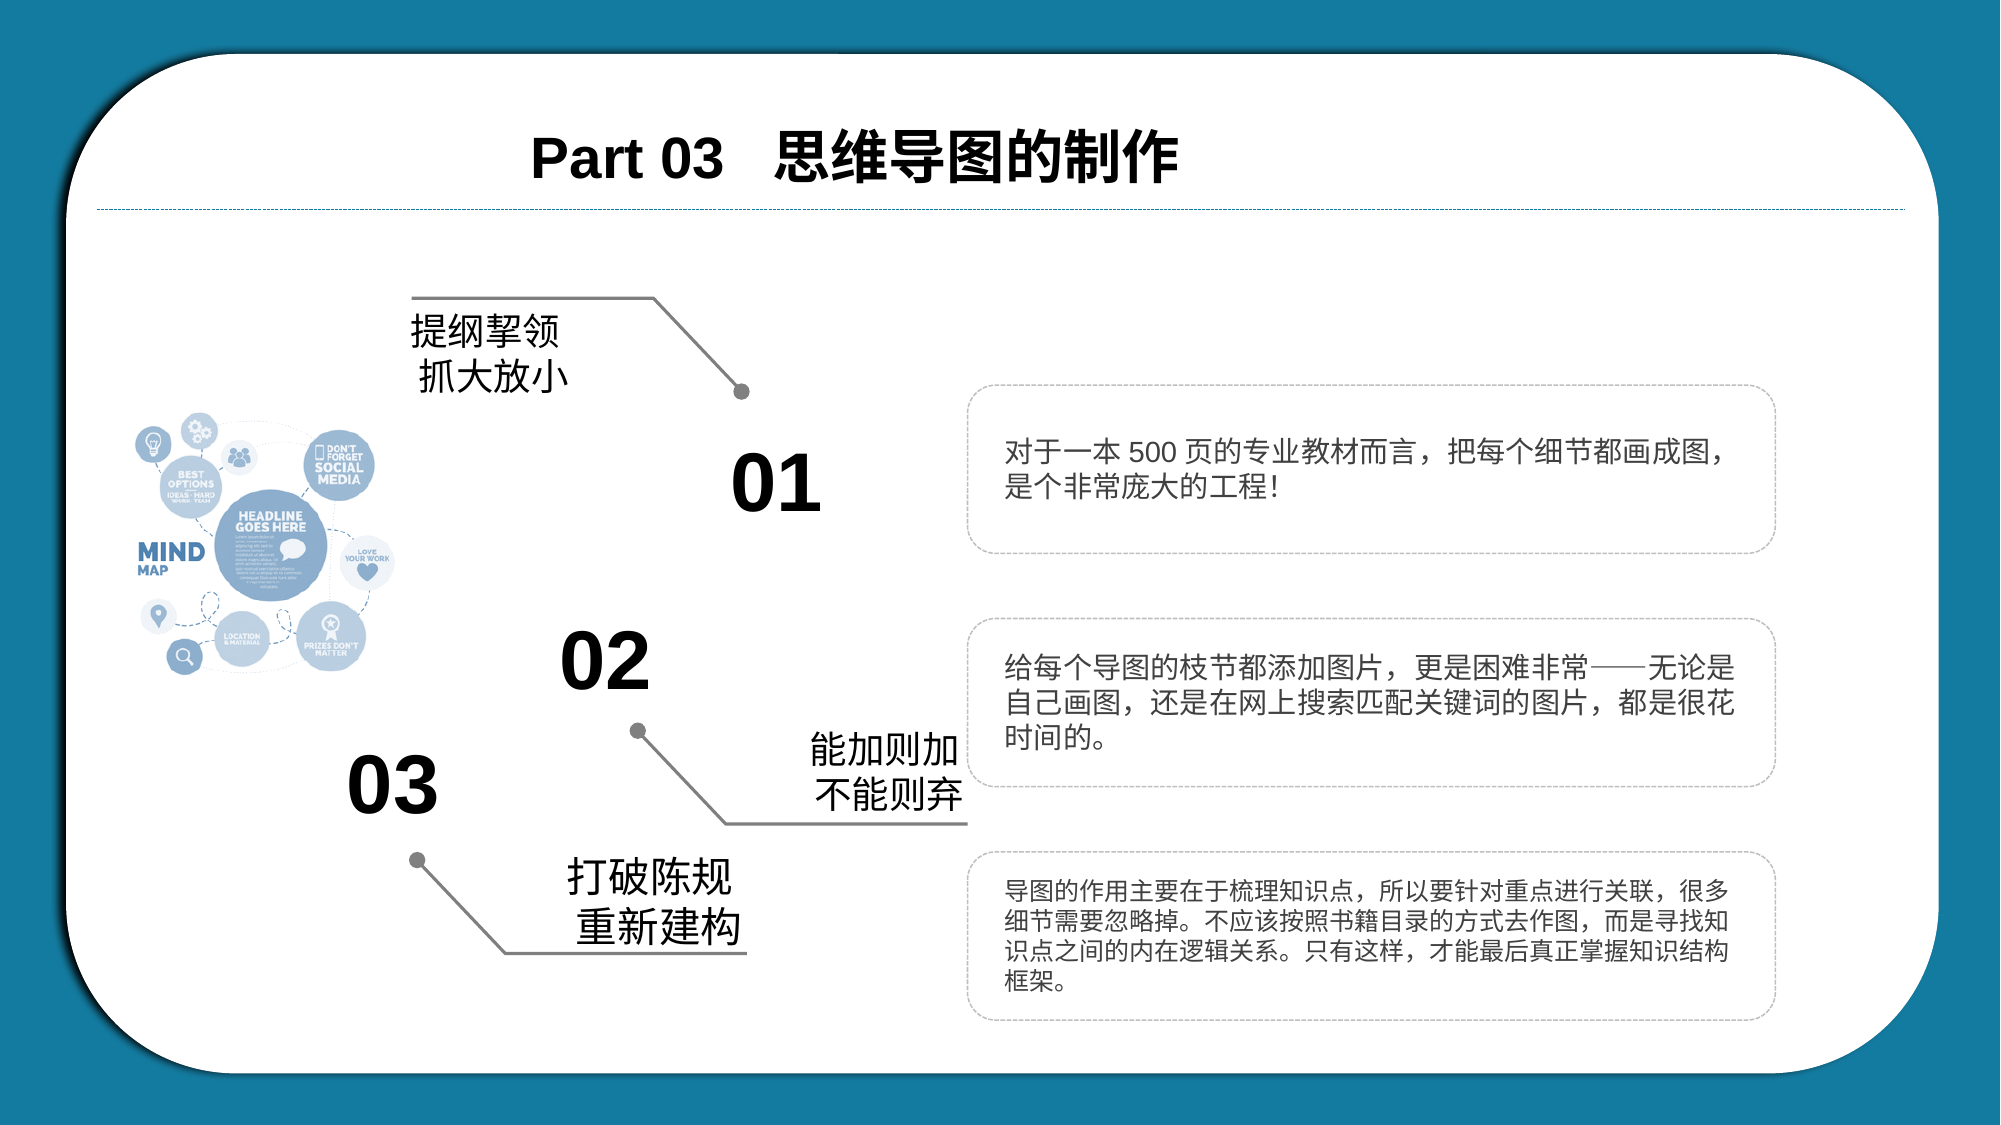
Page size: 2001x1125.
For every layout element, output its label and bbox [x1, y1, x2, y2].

text_box [332, 722, 1776, 1020]
text_box [96, 112, 1905, 210]
text_box [544, 598, 1776, 722]
text_box [355, 298, 1776, 554]
picture [111, 393, 418, 680]
